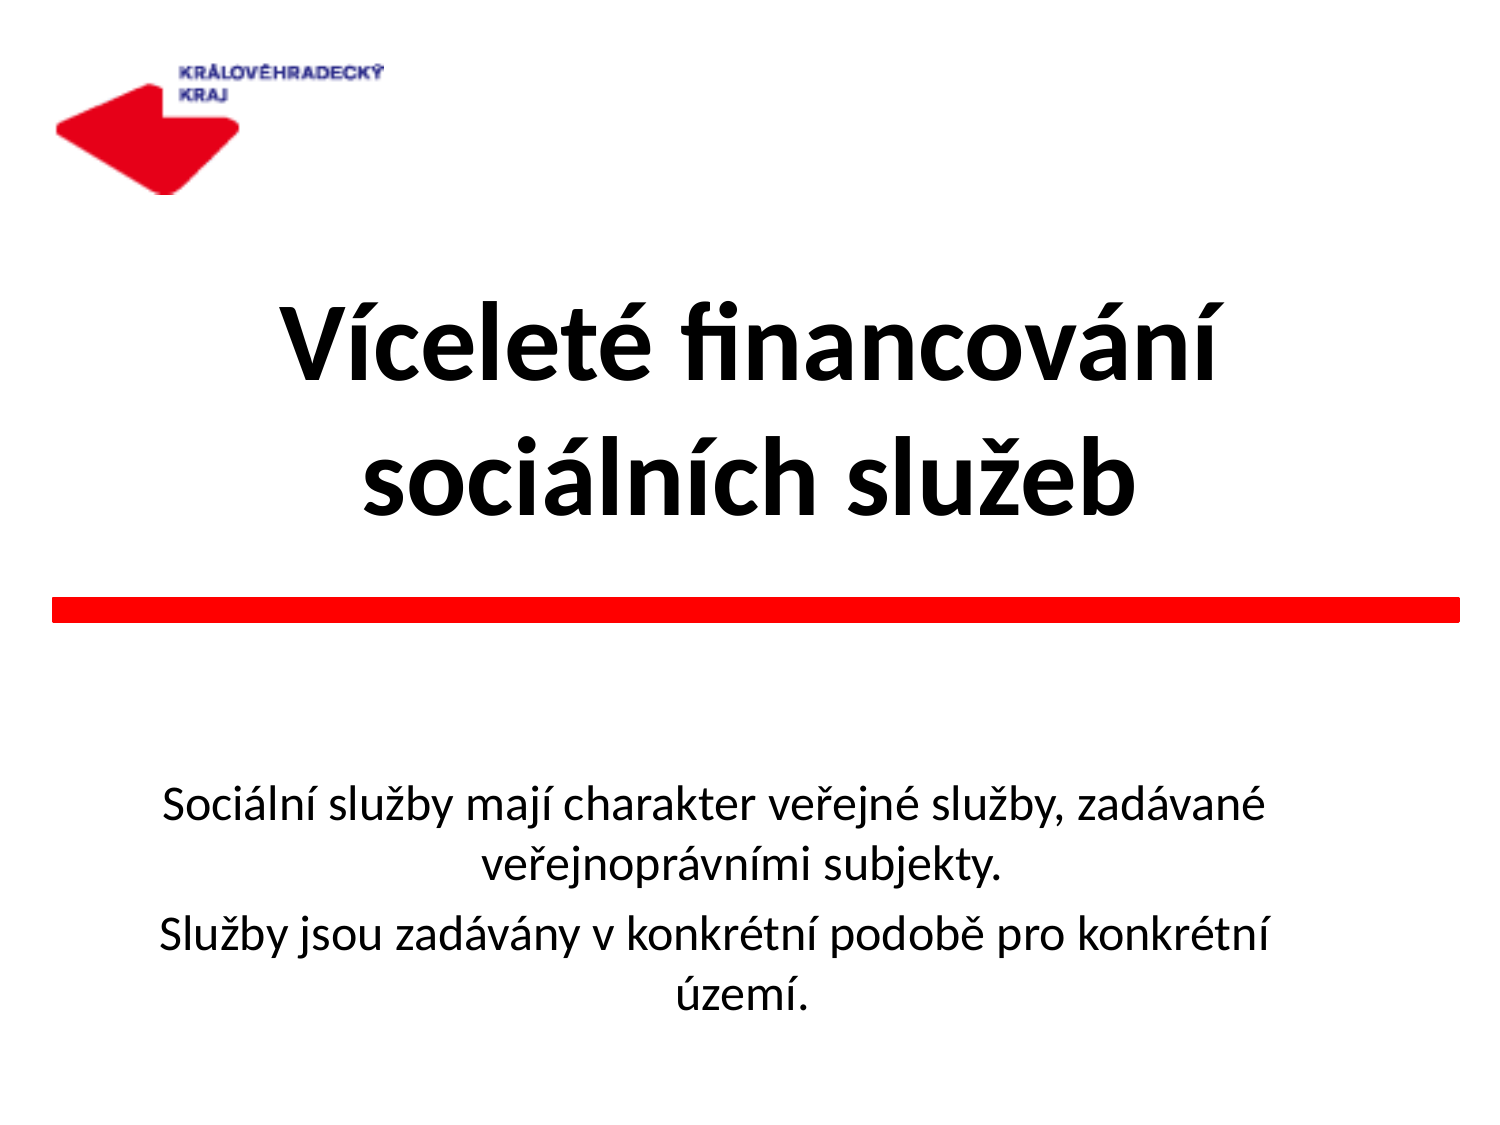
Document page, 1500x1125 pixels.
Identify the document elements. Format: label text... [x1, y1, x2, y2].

text_box Víceleté financování sociálních služeb [112, 184, 1388, 596]
text_box Sociální služby mají charakter veřejné služby, zadávané veřejnoprávními subjekty. Služby jsou zadávány v konkrétní podobě pro konkrétní území. [76, 763, 1353, 1059]
text_box [51, 596, 1461, 623]
picture [29, 30, 385, 195]
